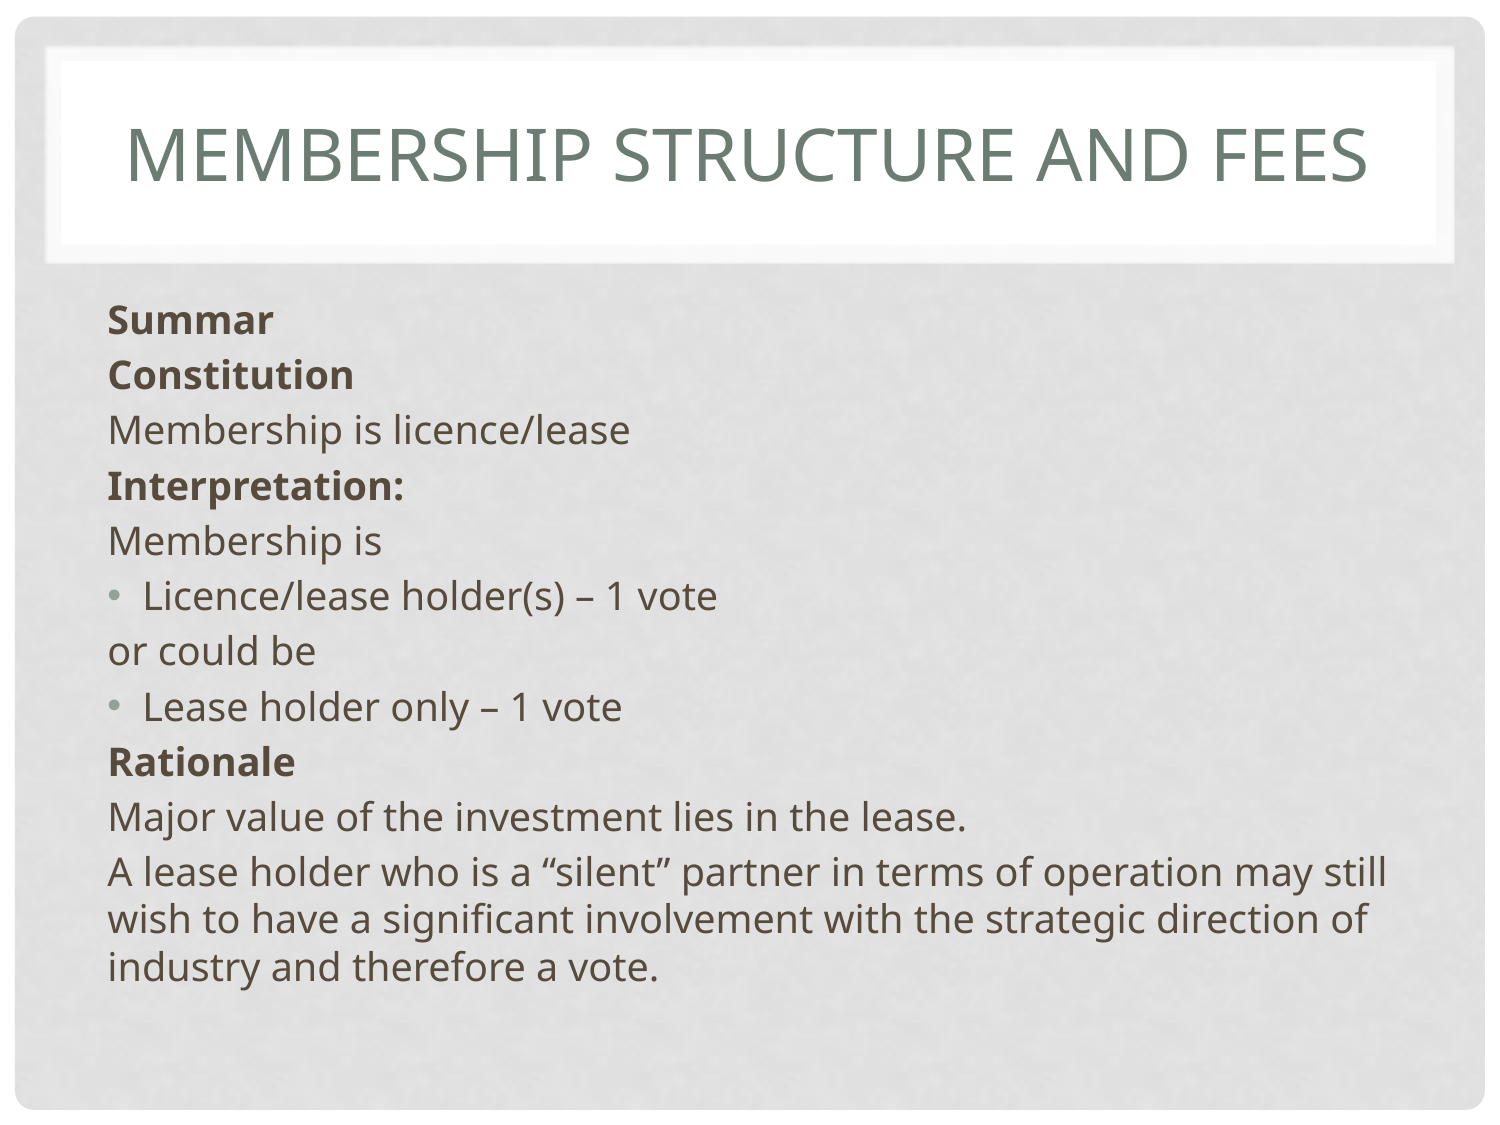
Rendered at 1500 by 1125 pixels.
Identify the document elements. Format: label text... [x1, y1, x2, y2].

title Membership structure and fees [69, 66, 1425, 238]
list Summar Constitution Membership is licence/lease Interpretation: Membership is Licence/lease holder(s) – 1 vote or could be Lease holder only – 1 vote Rationale Major value of the investment lies in the lease. A lease holder who is a “silent” partner in terms of operation may still wish to have a significant involvement with the strategic direction of industry and therefore a vote. [75, 287, 1425, 1005]
